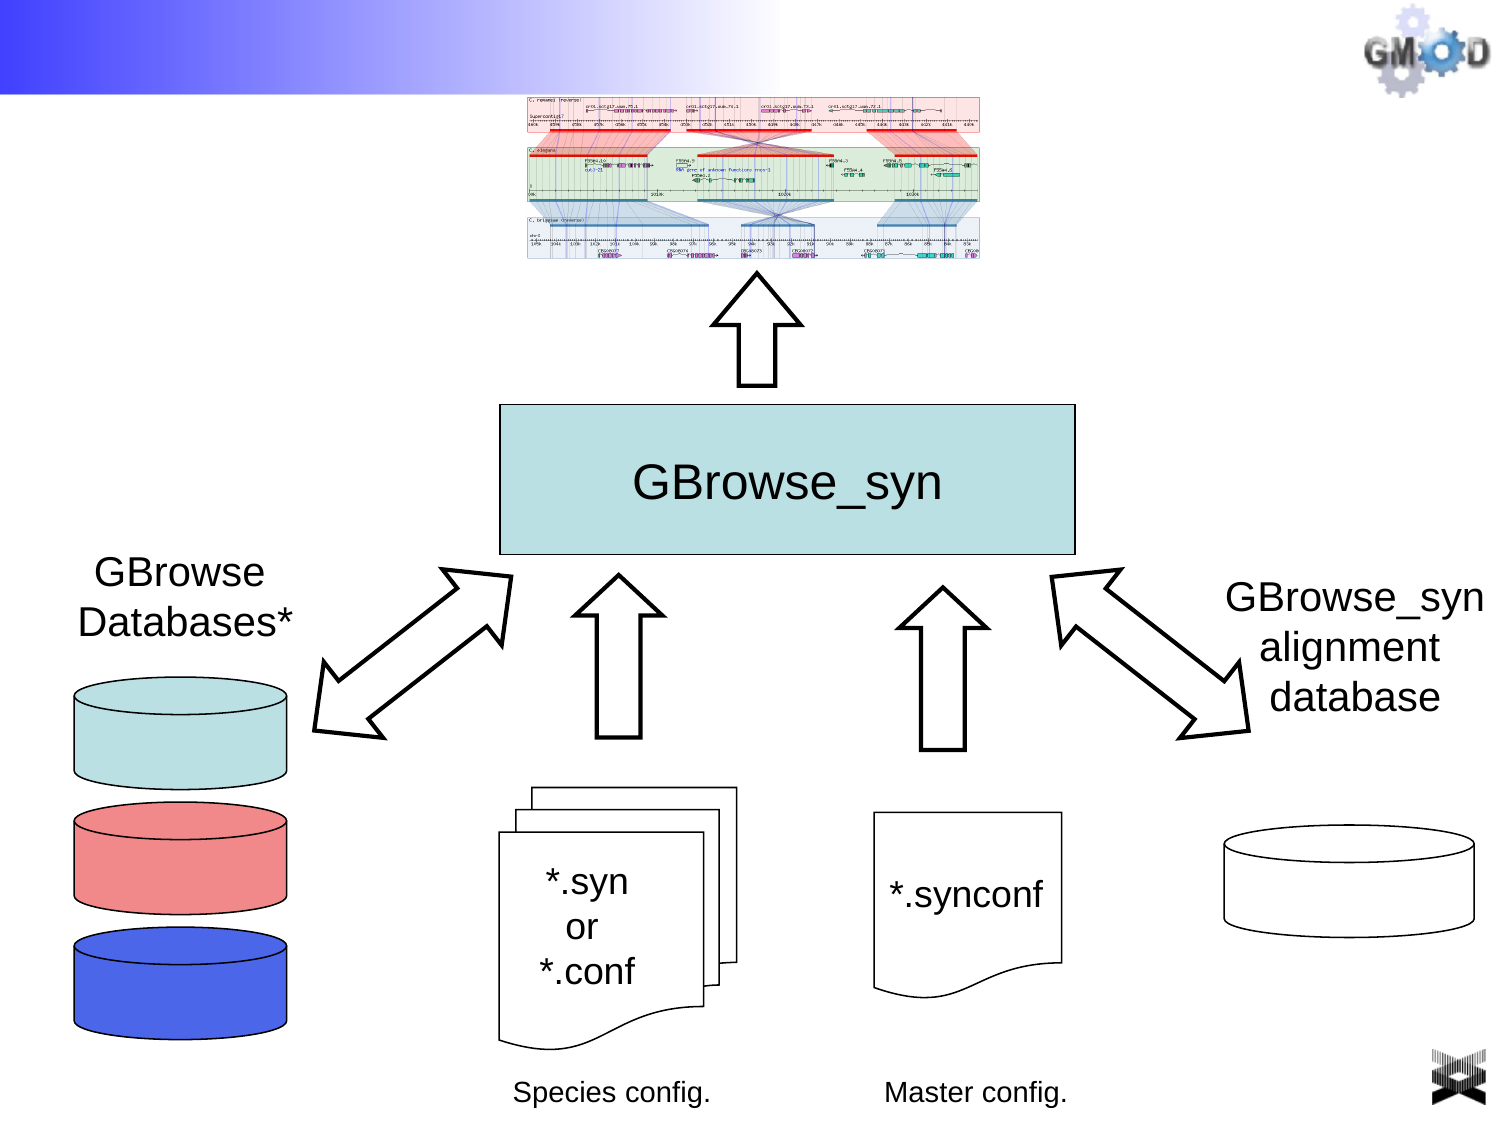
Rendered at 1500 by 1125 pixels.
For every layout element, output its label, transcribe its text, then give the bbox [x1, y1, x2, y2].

text_box [713, 273, 801, 386]
picture [1431, 1049, 1487, 1105]
text_box GBrowse_syn [500, 404, 1076, 555]
text_box *.synconf [874, 862, 1059, 923]
text_box GBrowse Databases* [62, 537, 309, 653]
text_box [899, 587, 987, 750]
text_box [874, 812, 1062, 998]
text_box [74, 802, 287, 915]
text_box [499, 787, 737, 1050]
text_box [74, 677, 287, 790]
text_box [74, 927, 287, 1040]
picture [525, 97, 981, 261]
text_box [574, 574, 663, 738]
text_box GBrowse_syn alignment database [1210, 562, 1500, 728]
text_box [314, 569, 512, 738]
text_box Species config. Master config. [497, 1065, 1084, 1116]
text_box [1051, 569, 1249, 739]
text_box [1224, 825, 1475, 938]
text_box *.syn or *.conf [524, 849, 650, 1001]
